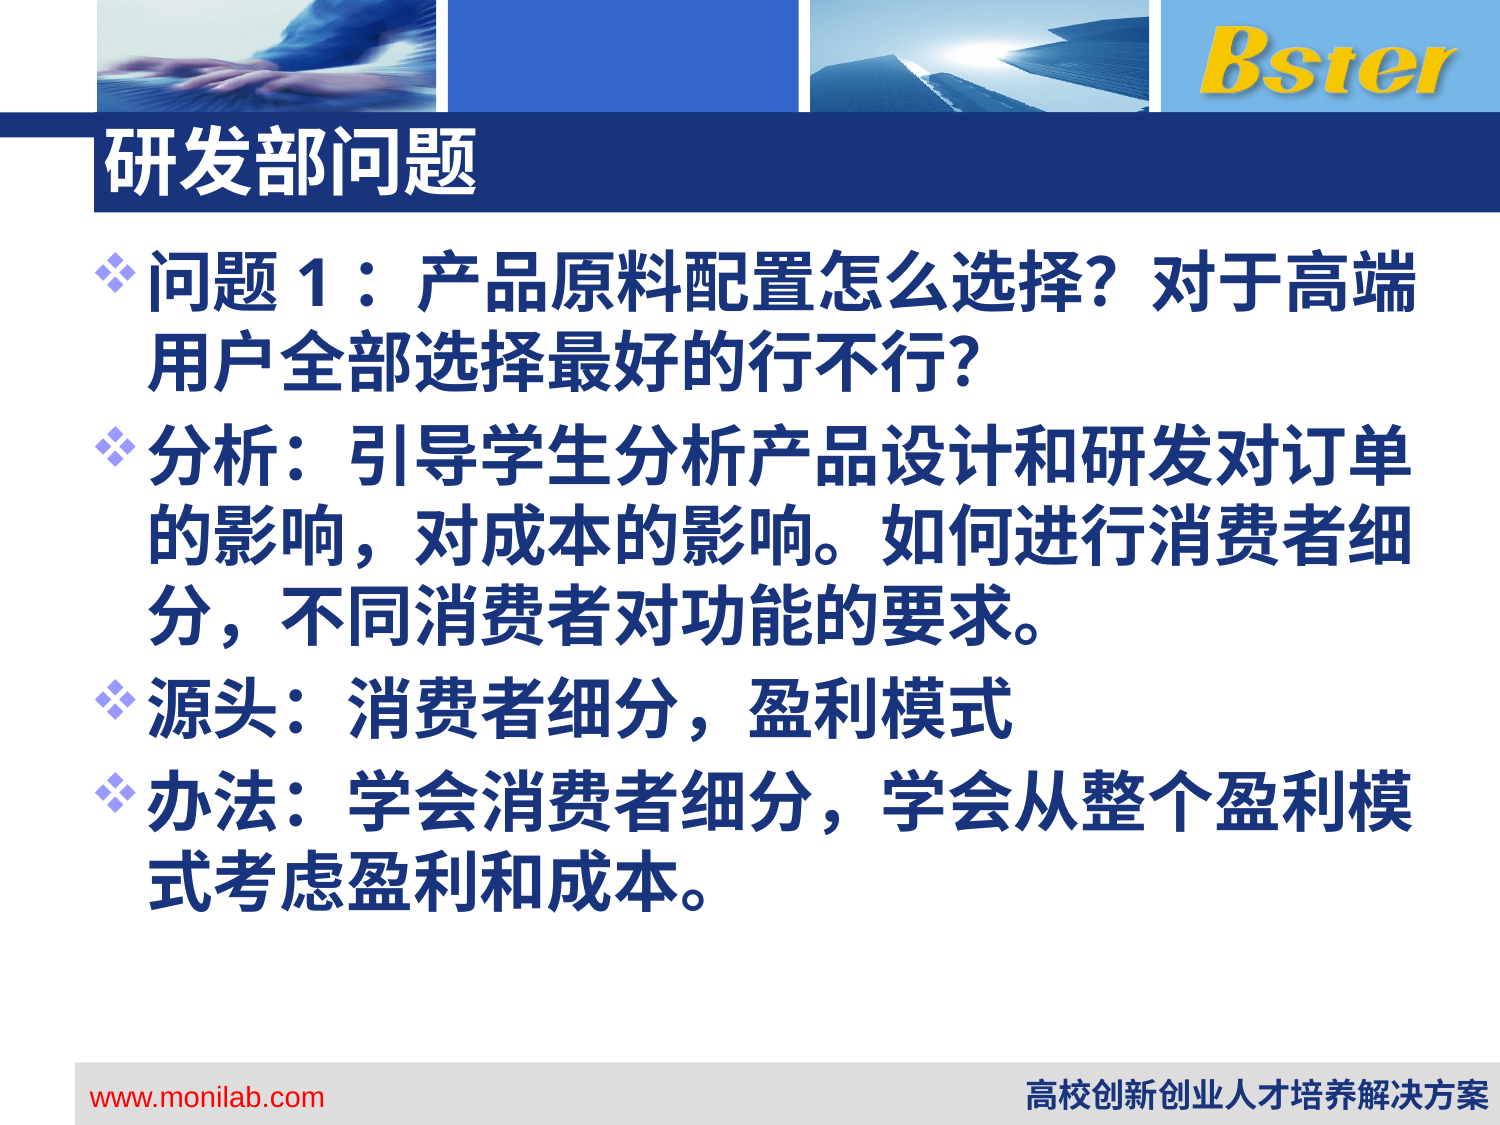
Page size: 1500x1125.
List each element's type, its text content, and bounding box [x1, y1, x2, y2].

picture [97, 0, 437, 112]
title 研发部问题 [88, 113, 1369, 206]
picture [810, 0, 1150, 112]
list 问题1：产品原料配置怎么选择？对于高端用户全部选择最好的行不行？ 分析：引导学生分析产品设计和研发对订单的影响，对成本的影响。如何进行消费者细分，不同消费者对功能的要求。 源头：消费者细分，盈利模式 办法：学会消费者细分，学会从整个盈利模式考虑盈利和成本。 [74, 232, 1454, 1034]
picture [1199, 26, 1458, 94]
